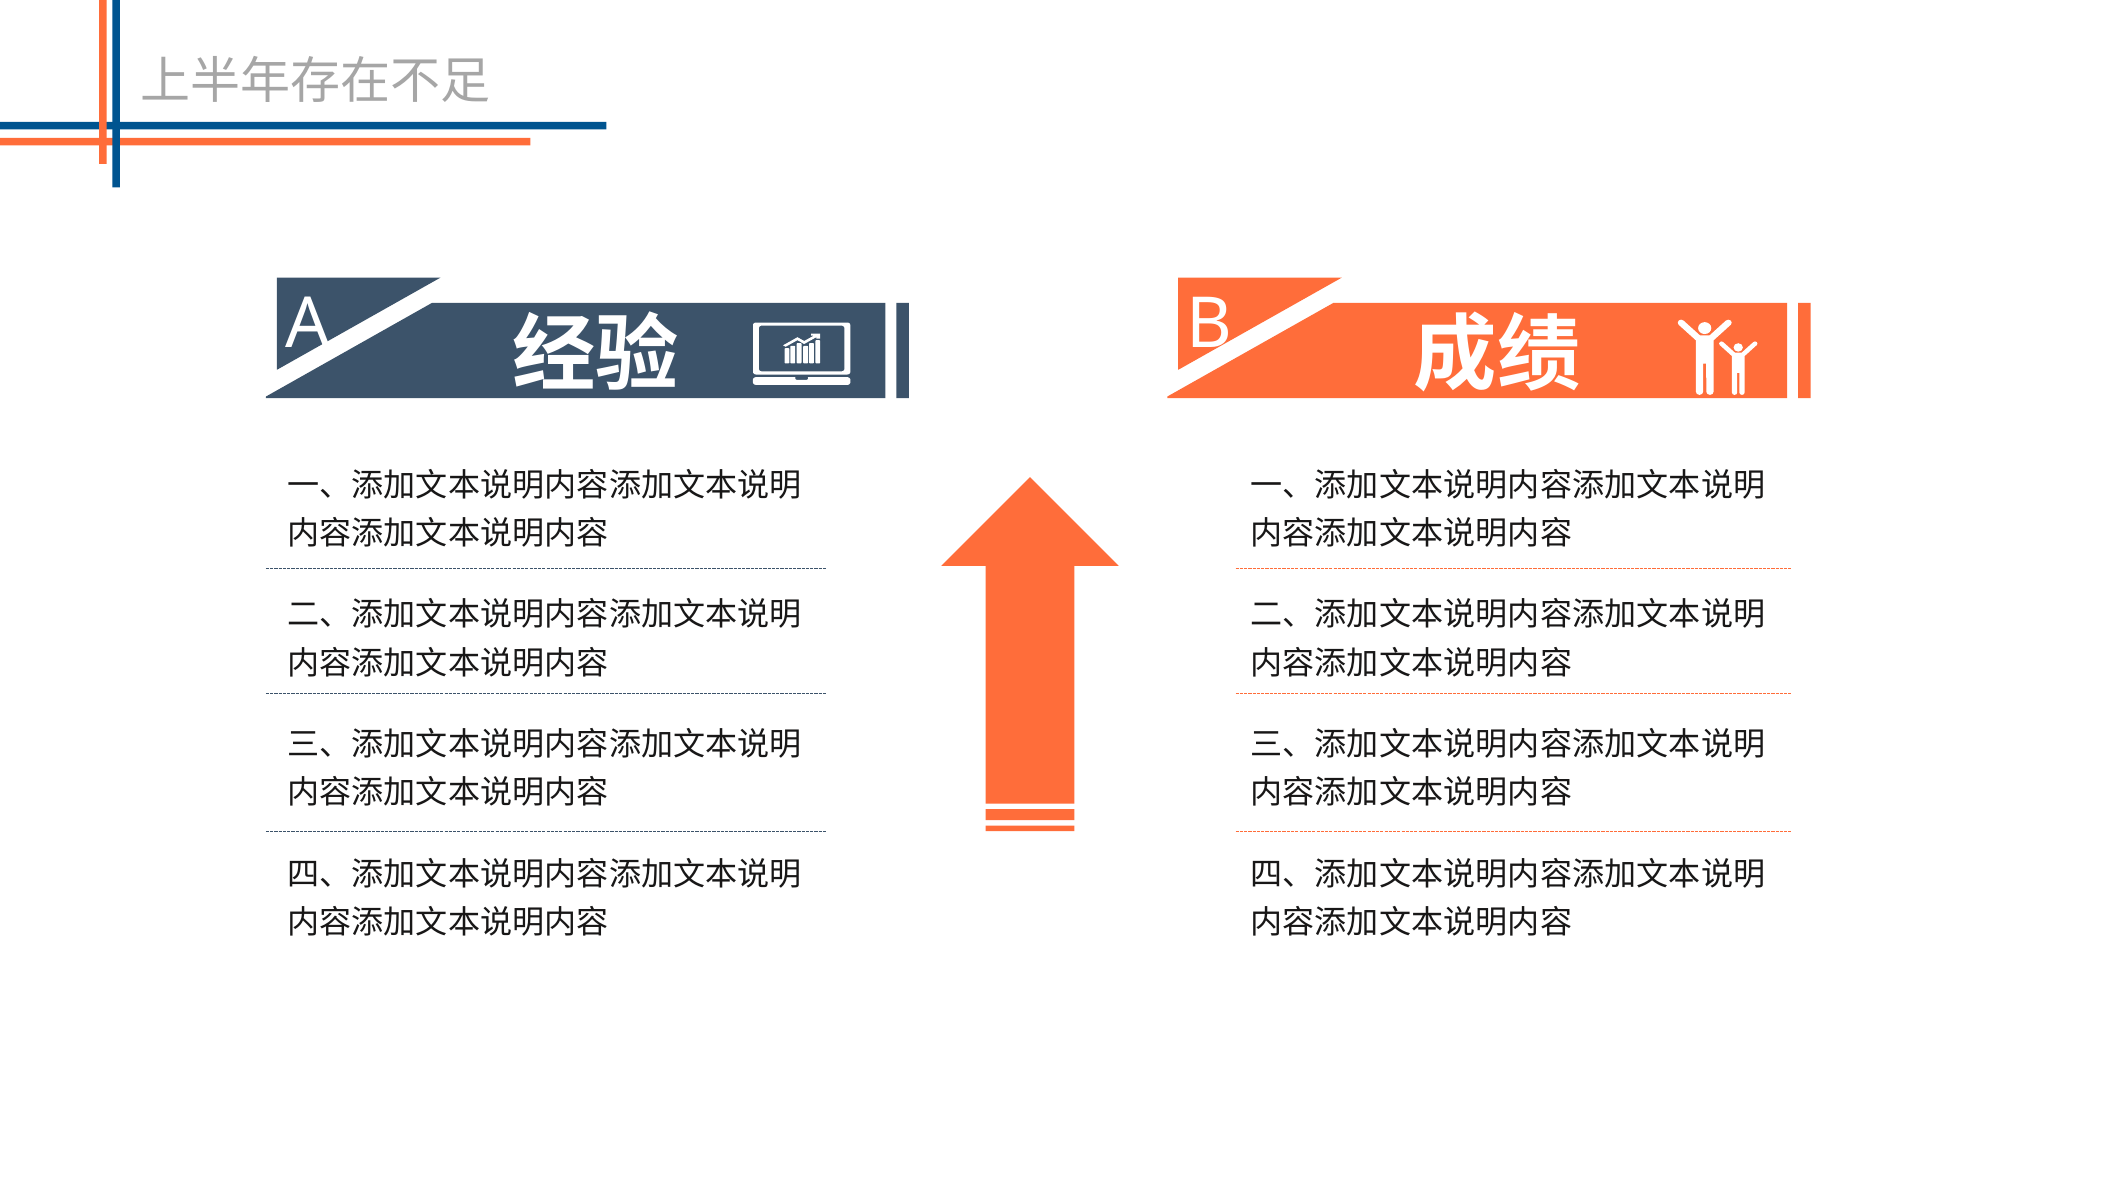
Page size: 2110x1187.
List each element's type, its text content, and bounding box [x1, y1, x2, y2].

text_box 一、添加文本说明内容添加文本说明内容添加文本说明内容 [272, 447, 848, 559]
text_box 经验 [895, 302, 910, 399]
text_box [1677, 319, 1732, 395]
text_box [753, 322, 851, 375]
text_box A [275, 276, 442, 371]
text_box [985, 808, 1075, 821]
text_box [985, 825, 1075, 832]
text_box 二、添加文本说明内容添加文本说明内容添加文本说明内容 [1235, 576, 1811, 688]
text_box 三、添加文本说明内容添加文本说明内容添加文本说明内容 [1235, 706, 1811, 818]
text_box 四、添加文本说明内容添加文本说明内容添加文本说明内容 [1235, 835, 1811, 948]
text_box 经验 [264, 301, 887, 400]
text_box 一、添加文本说明内容添加文本说明内容添加文本说明内容 [1235, 447, 1811, 559]
text_box 四、添加文本说明内容添加文本说明内容添加文本说明内容 [272, 835, 848, 948]
text_box [1719, 341, 1758, 395]
text_box 成绩 [1166, 301, 1789, 400]
text_box B [1177, 276, 1343, 371]
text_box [0, 0, 789, 188]
text_box 三、添加文本说明内容添加文本说明内容添加文本说明内容 [272, 706, 848, 818]
text_box [752, 377, 851, 385]
text_box 二、添加文本说明内容添加文本说明内容添加文本说明内容 [272, 576, 848, 688]
text_box [938, 475, 1122, 805]
text_box 成绩 [1797, 302, 1812, 399]
